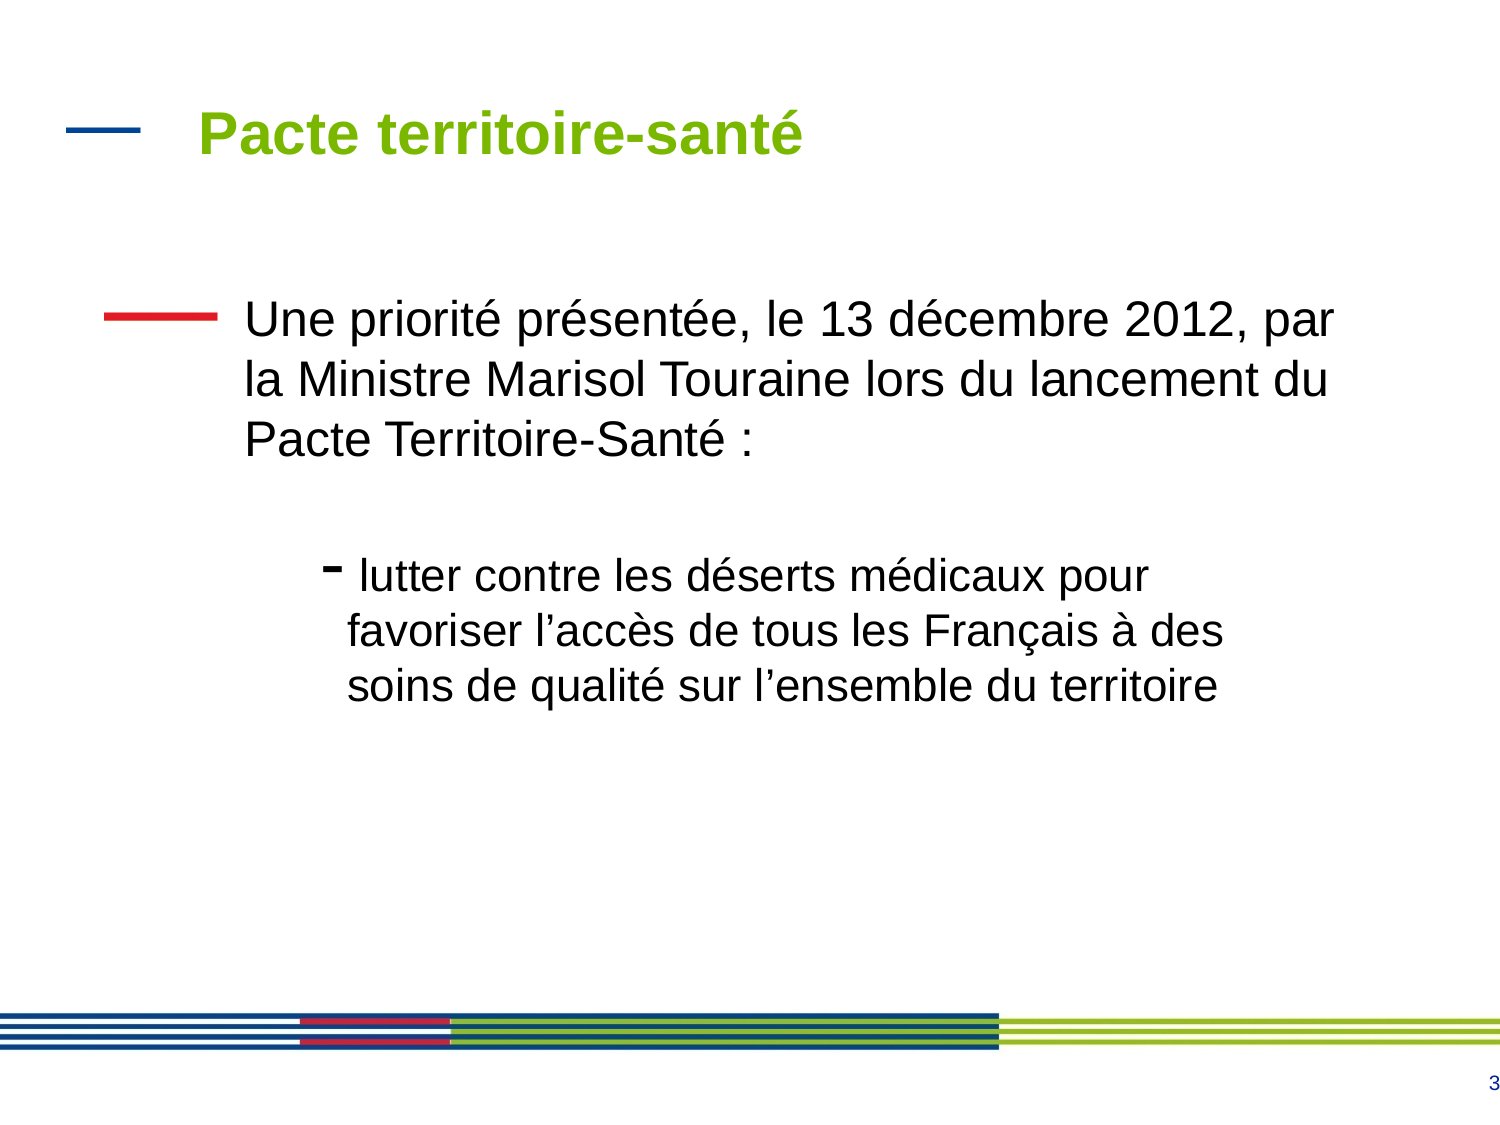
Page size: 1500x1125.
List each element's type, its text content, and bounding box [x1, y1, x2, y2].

list Une priorité présentée, le 13 décembre 2012, par la Ministre Marisol Touraine lors du lancement du Pacte Territoire-Santé : lutter contre les déserts médicaux pour favoriser l’accès de tous les Français à des soins de qualité sur l’ensemble du territoire [88, 278, 1353, 799]
title Pacte territoire-santé [49, 35, 1388, 224]
picture [65, 123, 141, 137]
picture [103, 306, 218, 327]
picture [0, 999, 1500, 1063]
